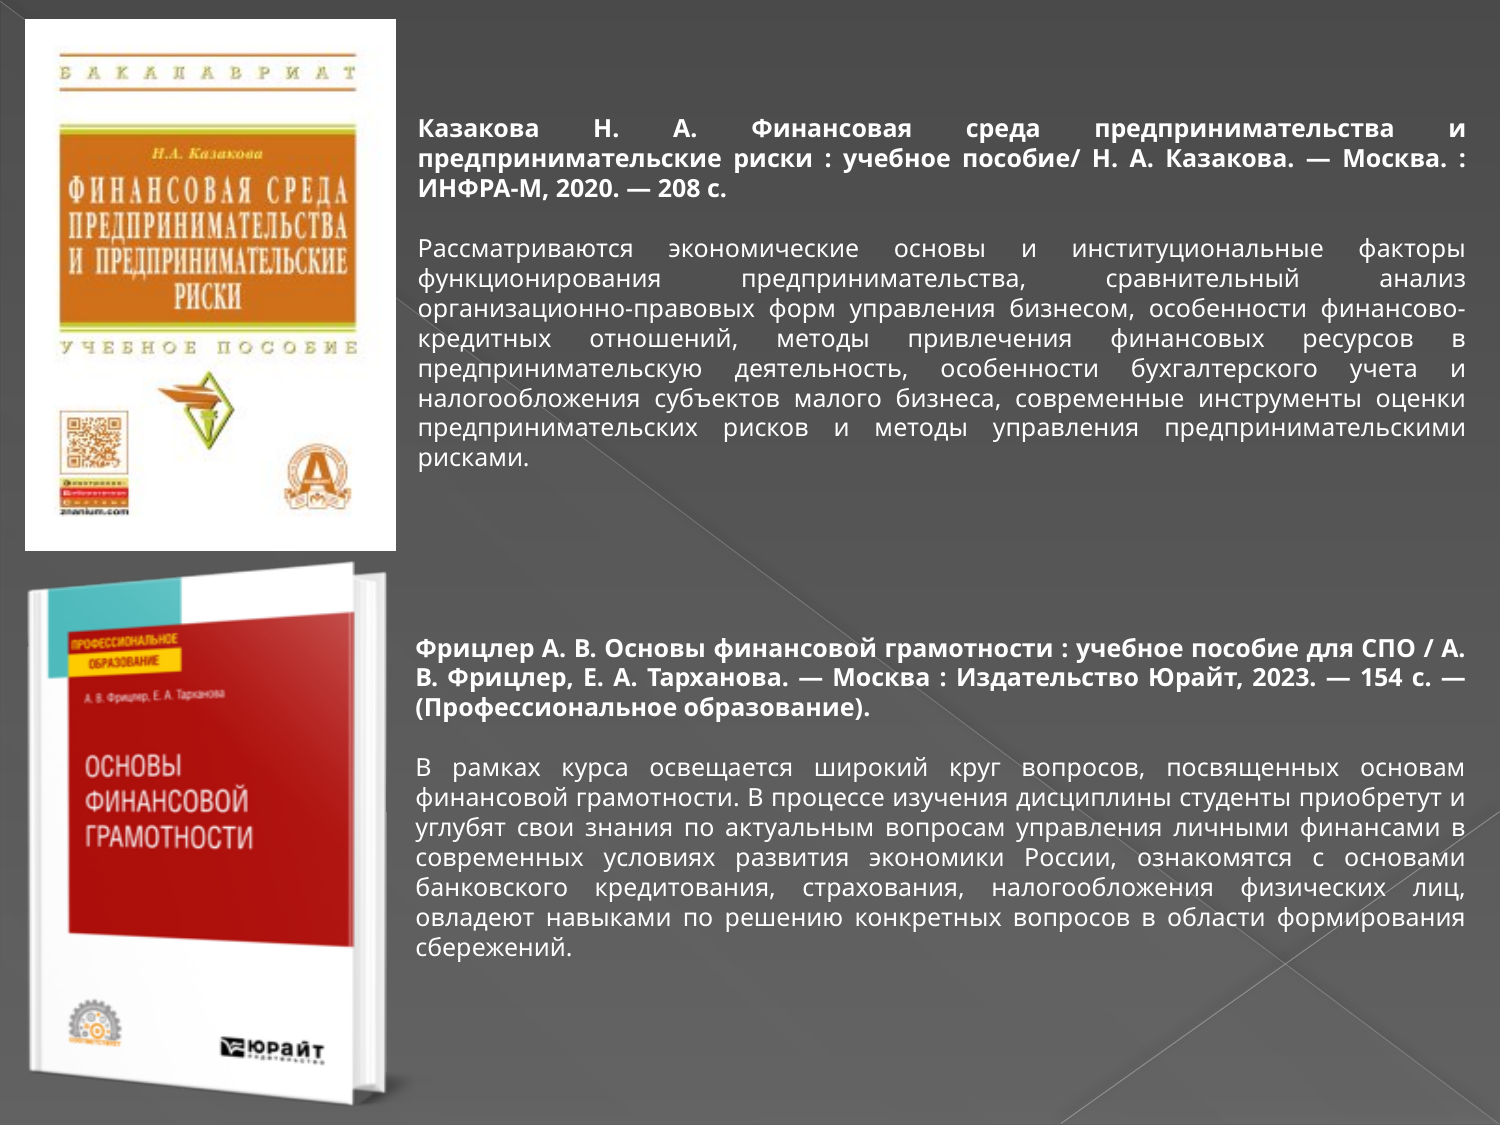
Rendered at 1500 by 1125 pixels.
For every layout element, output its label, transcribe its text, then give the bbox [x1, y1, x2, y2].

picture [0, 18, 432, 1125]
text_box Фрицлер А. В. Основы финансовой грамотности : учебное пособие для СПО / А. В. Фрицлер, Е. А. Тарханова. — Москва : Издательство Юрайт, 2023. — 154 с. — (Профессиональное образование). В рамках курса освещается широкий круг вопросов, посвященных основам финансовой грамотности. В процессе изучения дисциплины студенты приобретут и углубят свои знания по актуальным вопросам управления личными финансами в современных условиях развития экономики России, ознакомятся с основами банковского кредитования, страхования, налогообложения физических лиц, овладеют навыками по решению конкретных вопросов в области формирования сбережений. [435, 624, 1483, 969]
text_box Казакова Н. А. Финансовая среда предпринимательства и предпринимательские риски : учебное пособие/ Н. А. Казакова. — Москва. : ИНФРА-М, 2020. — 208 с. Рассматриваются экономические основы и институциональные факторы функционирования предпринимательства, сравнительный анализ организационно-правовых форм управления бизнесом, особенности финансово-кредитных отношений, методы привлечения финансовых ресурсов в предпринимательскую деятельность, особенности бухгалтерского учета и налогообложения субъектов малого бизнеса, современные инструменты оценки предпринимательских рисков и методы управления предпринимательскими рисками. [402, 105, 1483, 480]
